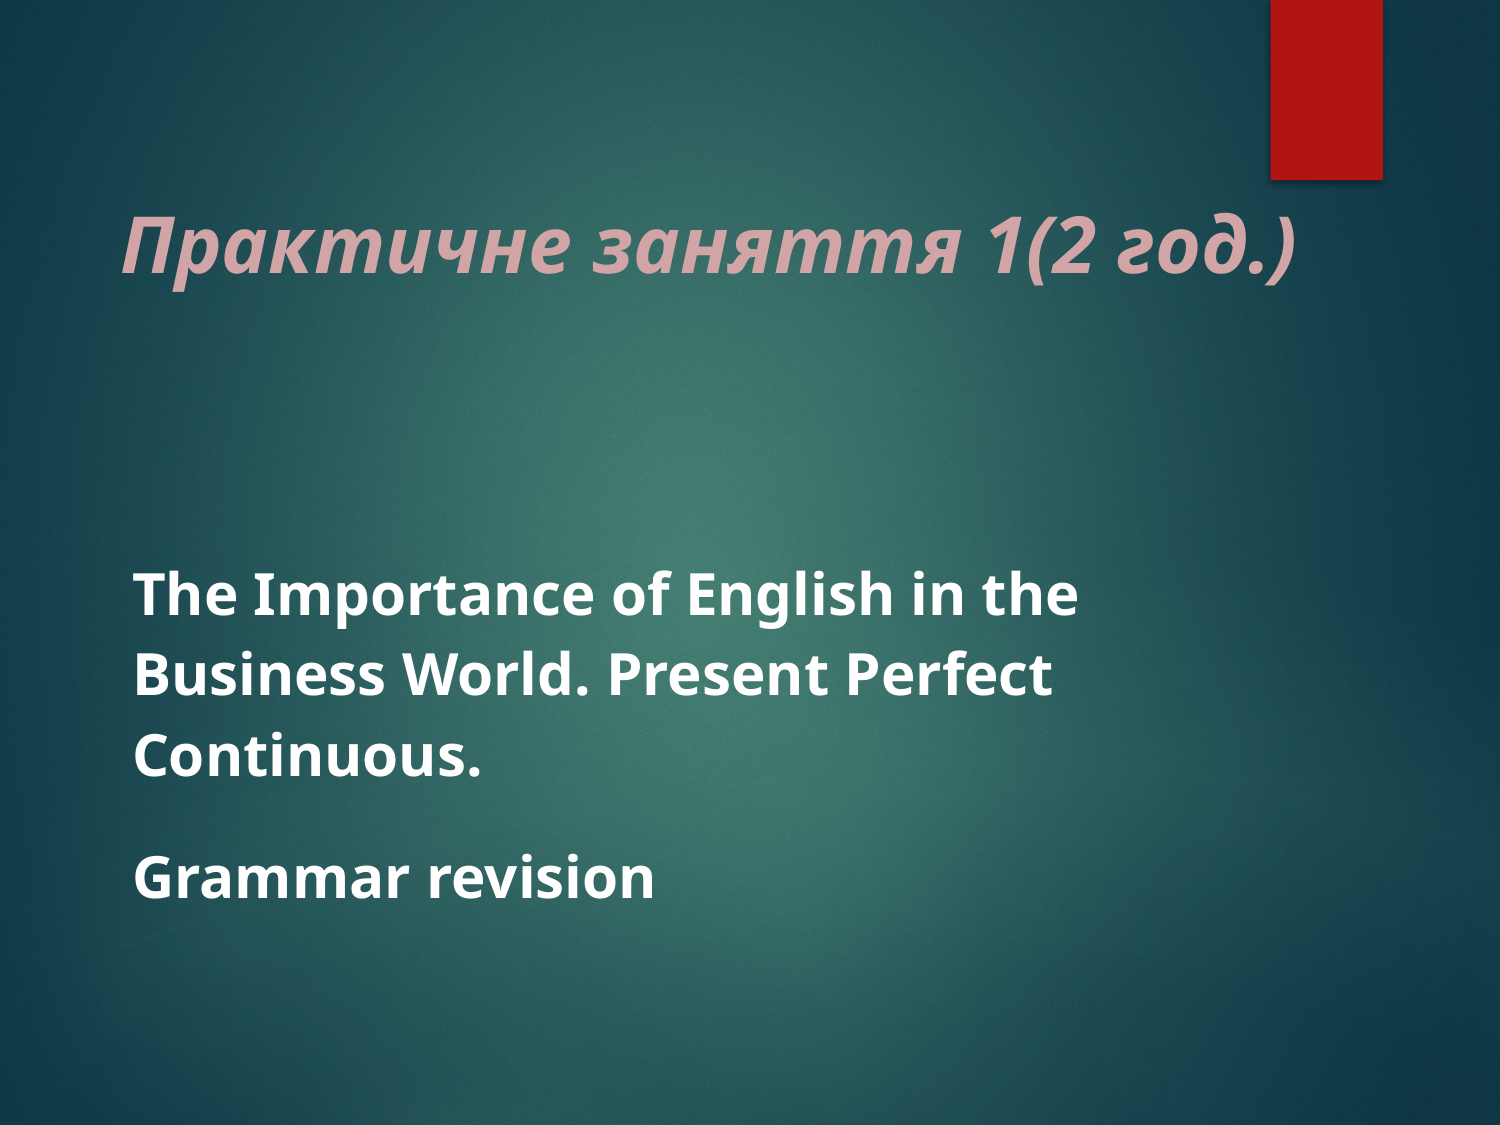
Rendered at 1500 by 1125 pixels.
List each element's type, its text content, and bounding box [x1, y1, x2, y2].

list The Importance of English in the Business World. Present Perfect Continuous. Grammar revision [117, 539, 1343, 886]
title Практичне заняття 1(2 год.) [105, 187, 1331, 375]
